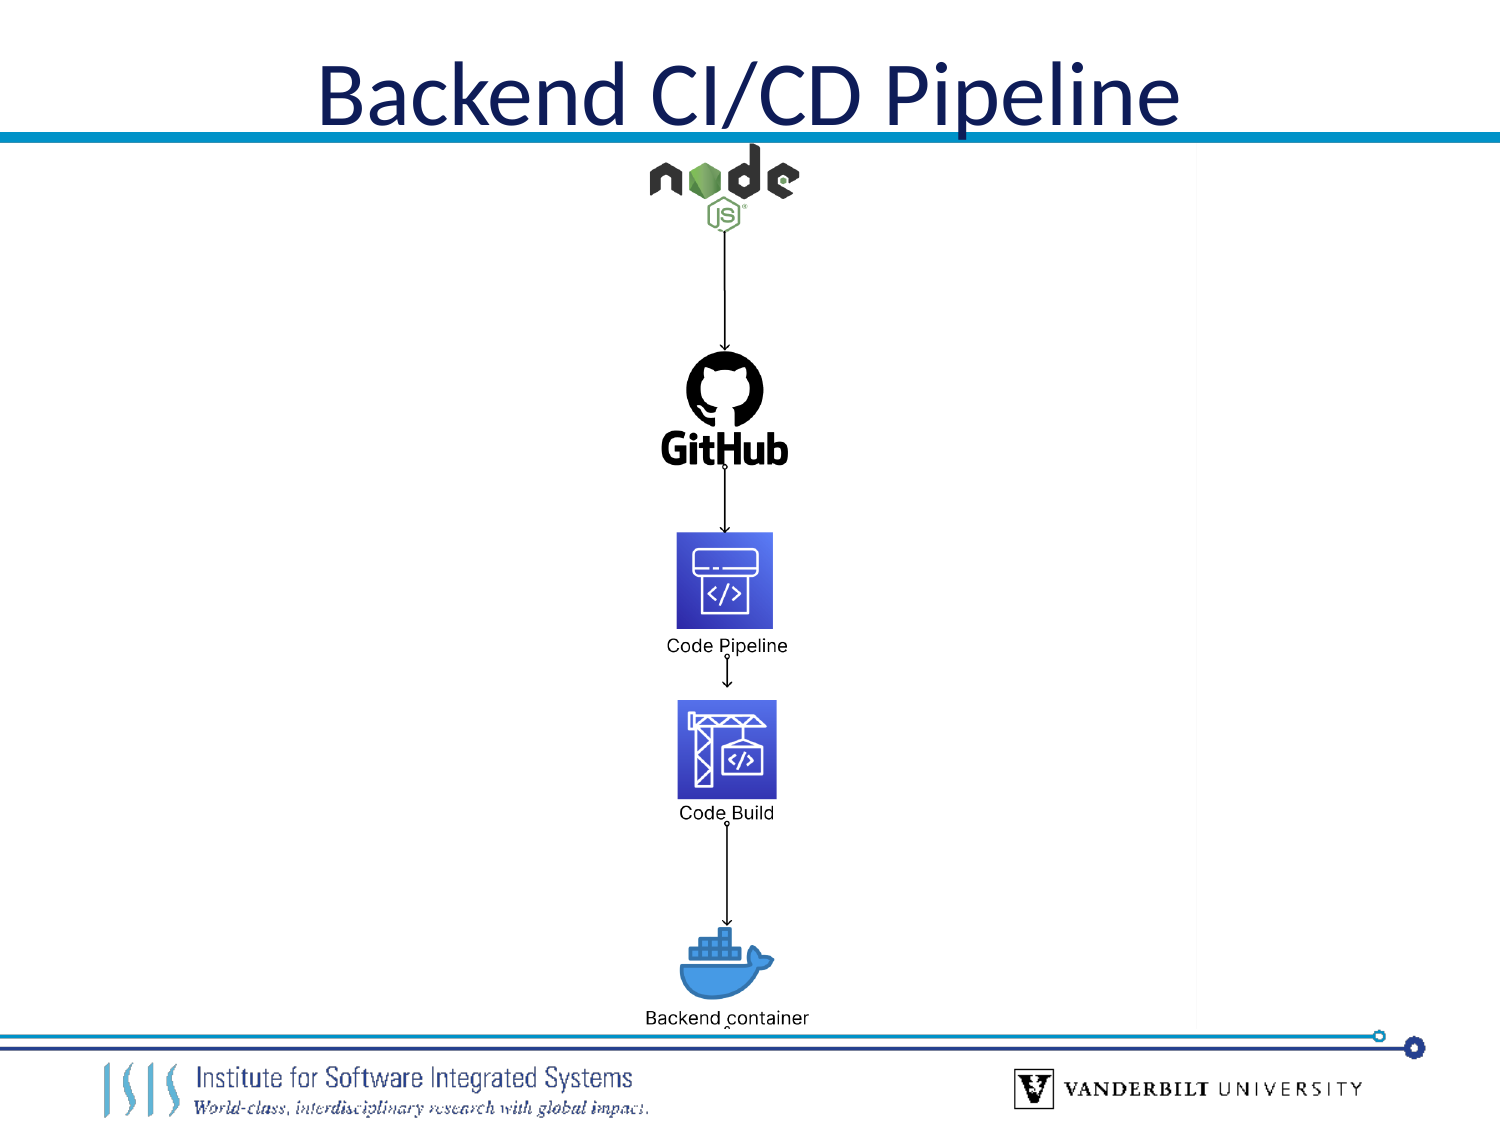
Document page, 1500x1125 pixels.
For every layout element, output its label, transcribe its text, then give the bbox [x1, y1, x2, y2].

title Backend CI/CD Pipeline [75, 26, 1425, 152]
picture [0, 143, 1500, 1119]
